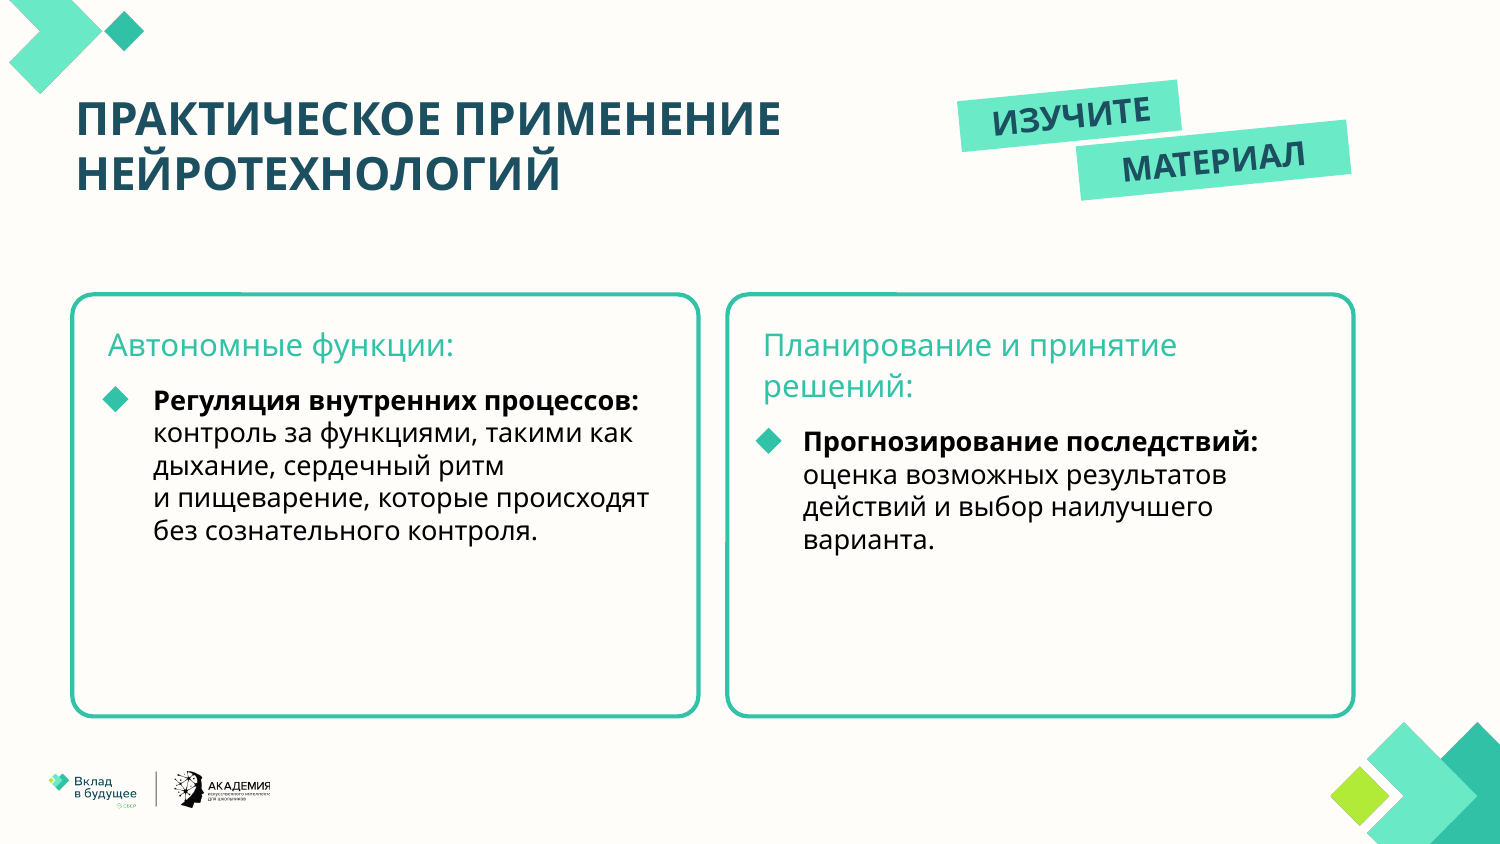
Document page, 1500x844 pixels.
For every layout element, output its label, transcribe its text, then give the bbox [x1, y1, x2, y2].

text_box ИЗУЧИТЕ [968, 78, 1174, 153]
text_box [727, 294, 1354, 717]
picture [1330, 722, 1500, 844]
picture [31, 755, 271, 826]
text_box [956, 100, 973, 153]
text_box МАТЕРИАЛ [1075, 119, 1352, 201]
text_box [755, 417, 1342, 527]
text_box Регуляция внутренних процессов: контроль за функциями, такими как дыхание, сердечный ритм и пищеварение, которые происходят без сознательного контроля. [145, 375, 692, 554]
text_box ПРАКТИЧЕСКОЕ ПРИМЕНЕНИЕ НЕЙРОТЕХНОЛОГИЙ [69, 84, 1105, 206]
text_box [72, 294, 699, 717]
picture [9, 0, 144, 94]
text_box [1169, 79, 1183, 132]
text_box Автономные функции: [100, 314, 506, 371]
text_box Планирование и принятие решений: [755, 314, 1320, 412]
text_box [102, 386, 129, 413]
